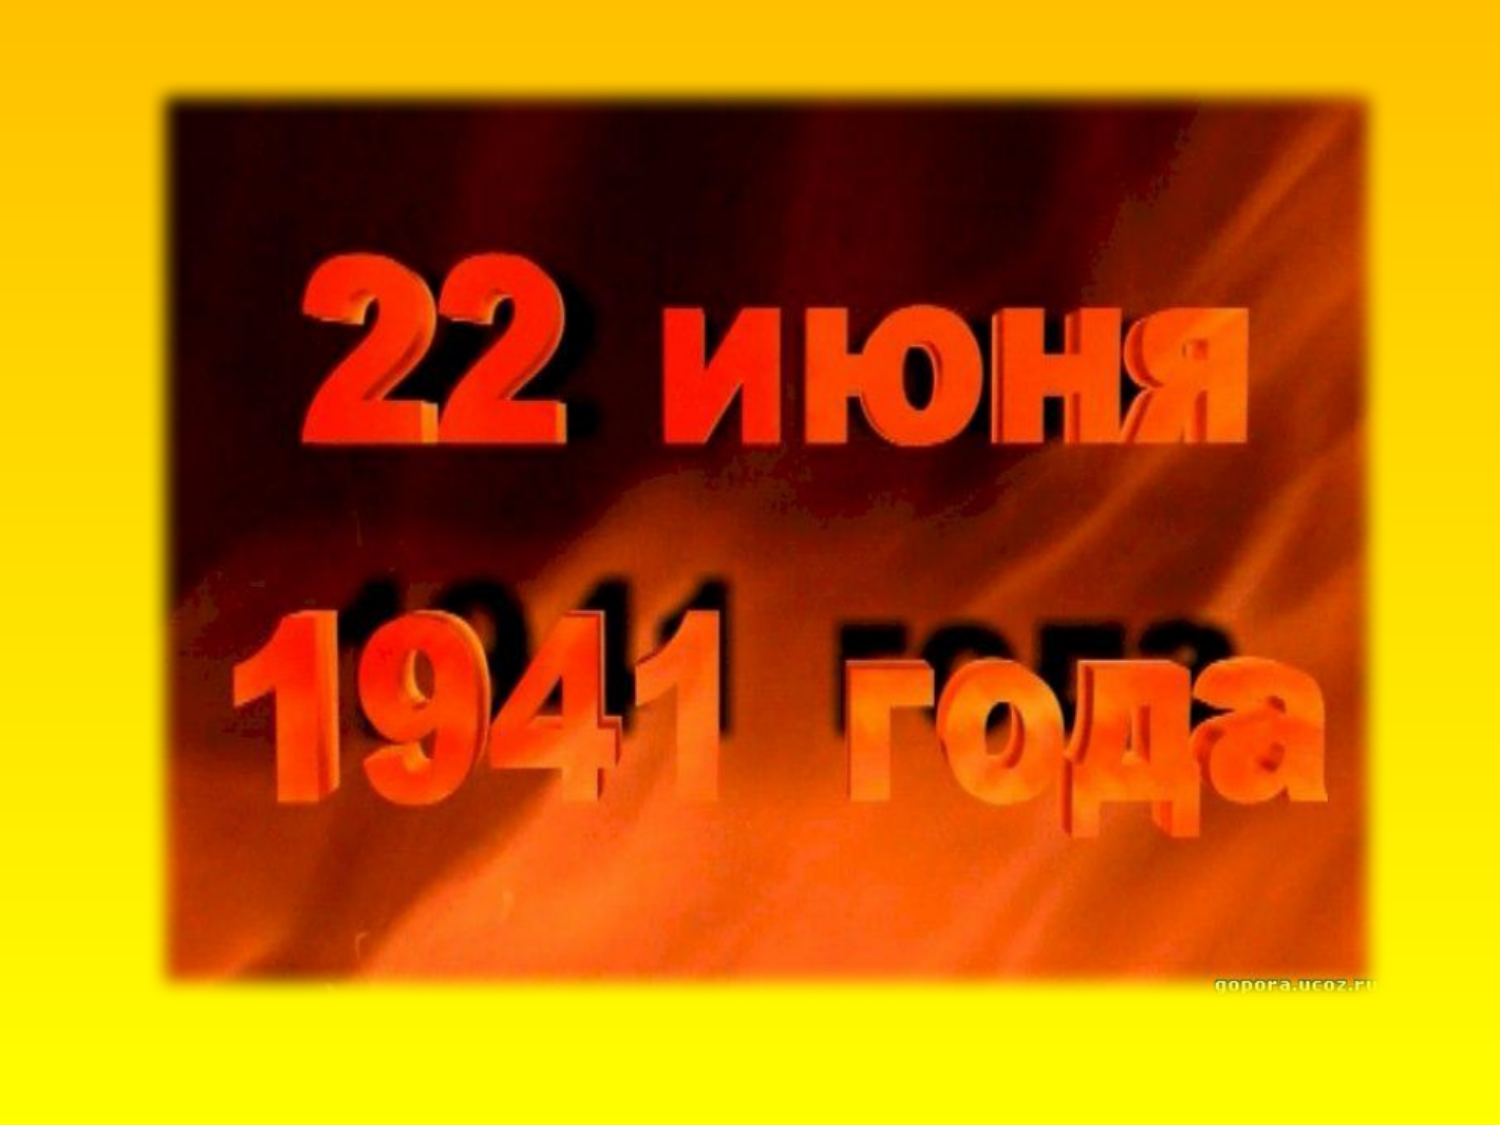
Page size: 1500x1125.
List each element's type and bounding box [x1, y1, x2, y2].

picture [147, 78, 1387, 1002]
